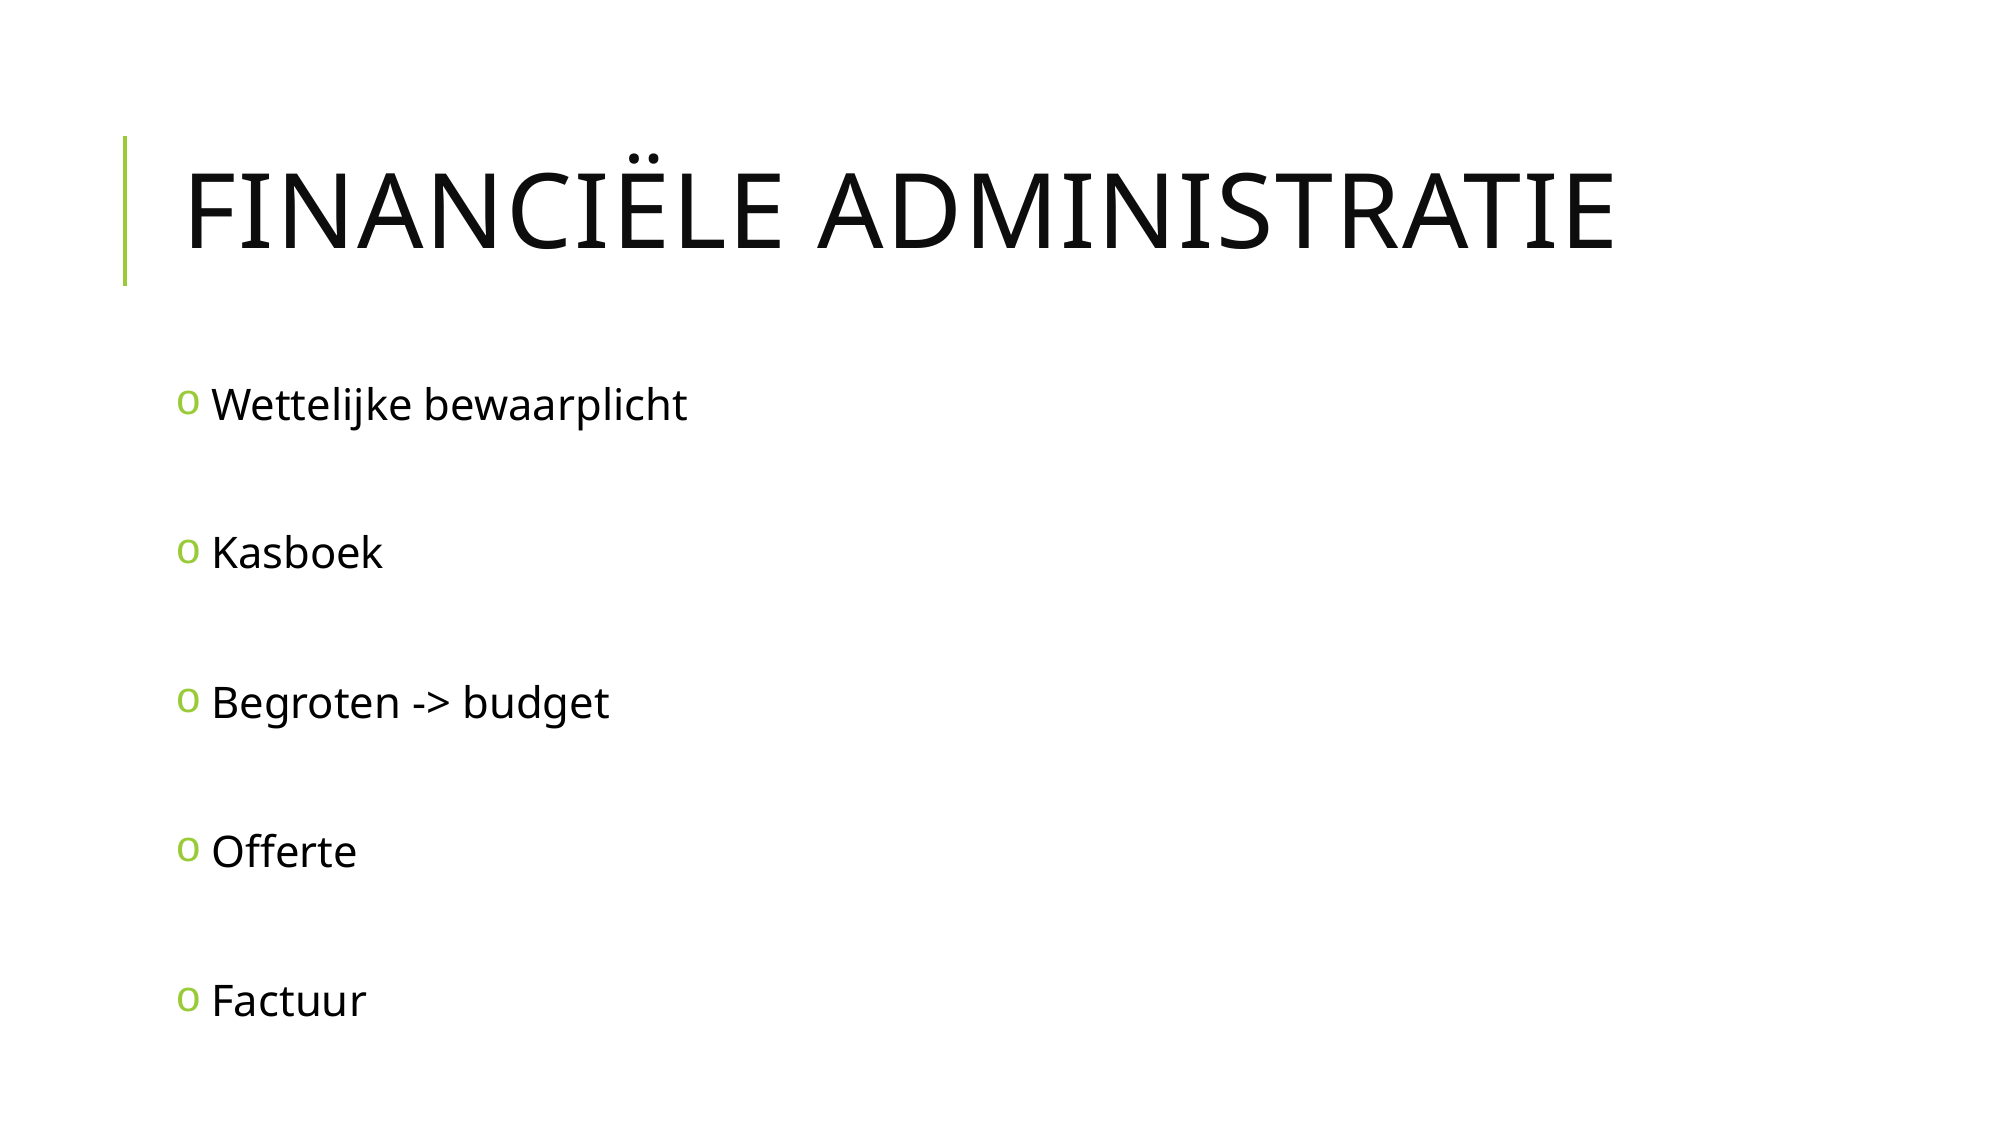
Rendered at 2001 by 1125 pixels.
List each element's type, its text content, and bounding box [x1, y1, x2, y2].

title Financiële administratie [168, 96, 1763, 342]
list Wettelijke bewaarplicht Kasboek Begroten -> budget Offerte Factuur [168, 375, 1763, 1035]
